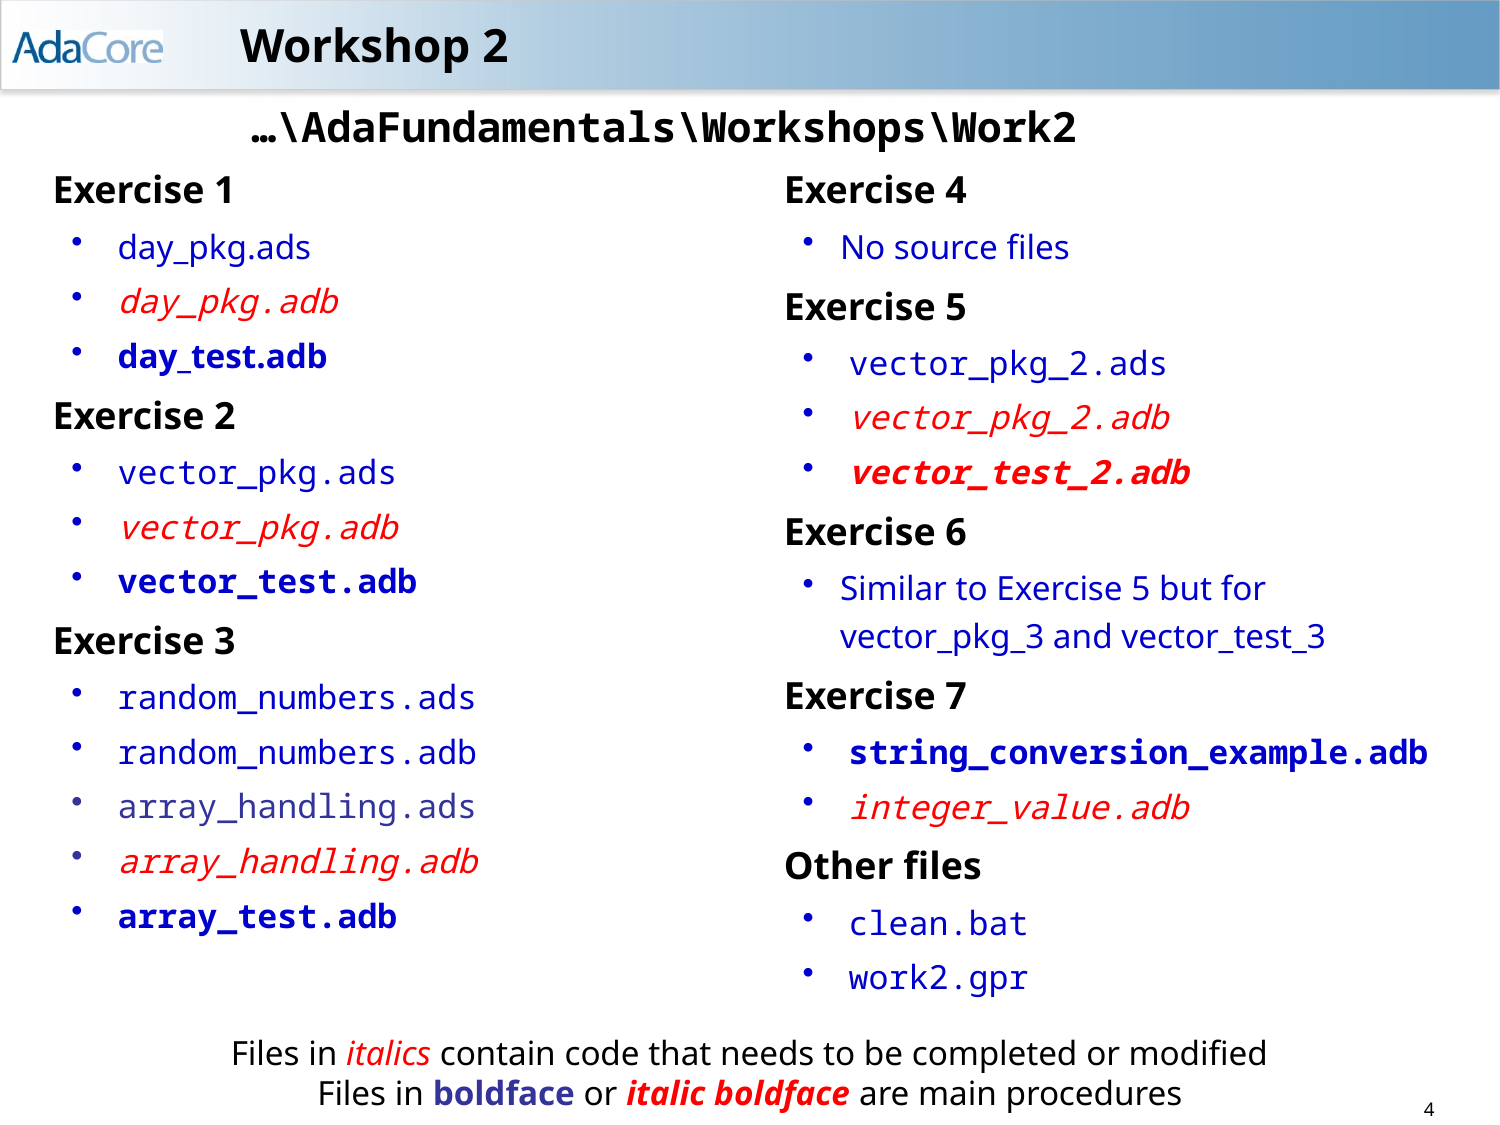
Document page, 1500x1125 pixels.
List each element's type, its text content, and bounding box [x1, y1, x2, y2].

list Exercise 4 No source files Exercise 5 vector_pkg_2.ads vector_pkg_2.adb vector_test_2.adb Exercise 6 Similar to Exercise 5 but for vector_pkg_3 and vector_test_3 Exercise 7 string_conversion_example.adb integer_value.adb Other files clean.bat work2.gpr [768, 149, 1475, 1113]
list Exercise 1 day_pkg.ads day_pkg.adb day_test.adb Exercise 2 vector_pkg.ads vector_pkg.adb vector_test.adb Exercise 3 random_numbers.ads random_numbers.adb array_handling.ads array_handling.adb array_test.adb [37, 149, 744, 1113]
text_box Files in italics contain code that needs to be completed or modified Files in boldface or italic boldface are main procedures [215, 1024, 1285, 1120]
picture [0, 0, 1500, 109]
title Workshop 2 [225, 12, 1500, 75]
text_box …\AdaFundamentals\Workshops\Work2 [236, 83, 1092, 159]
